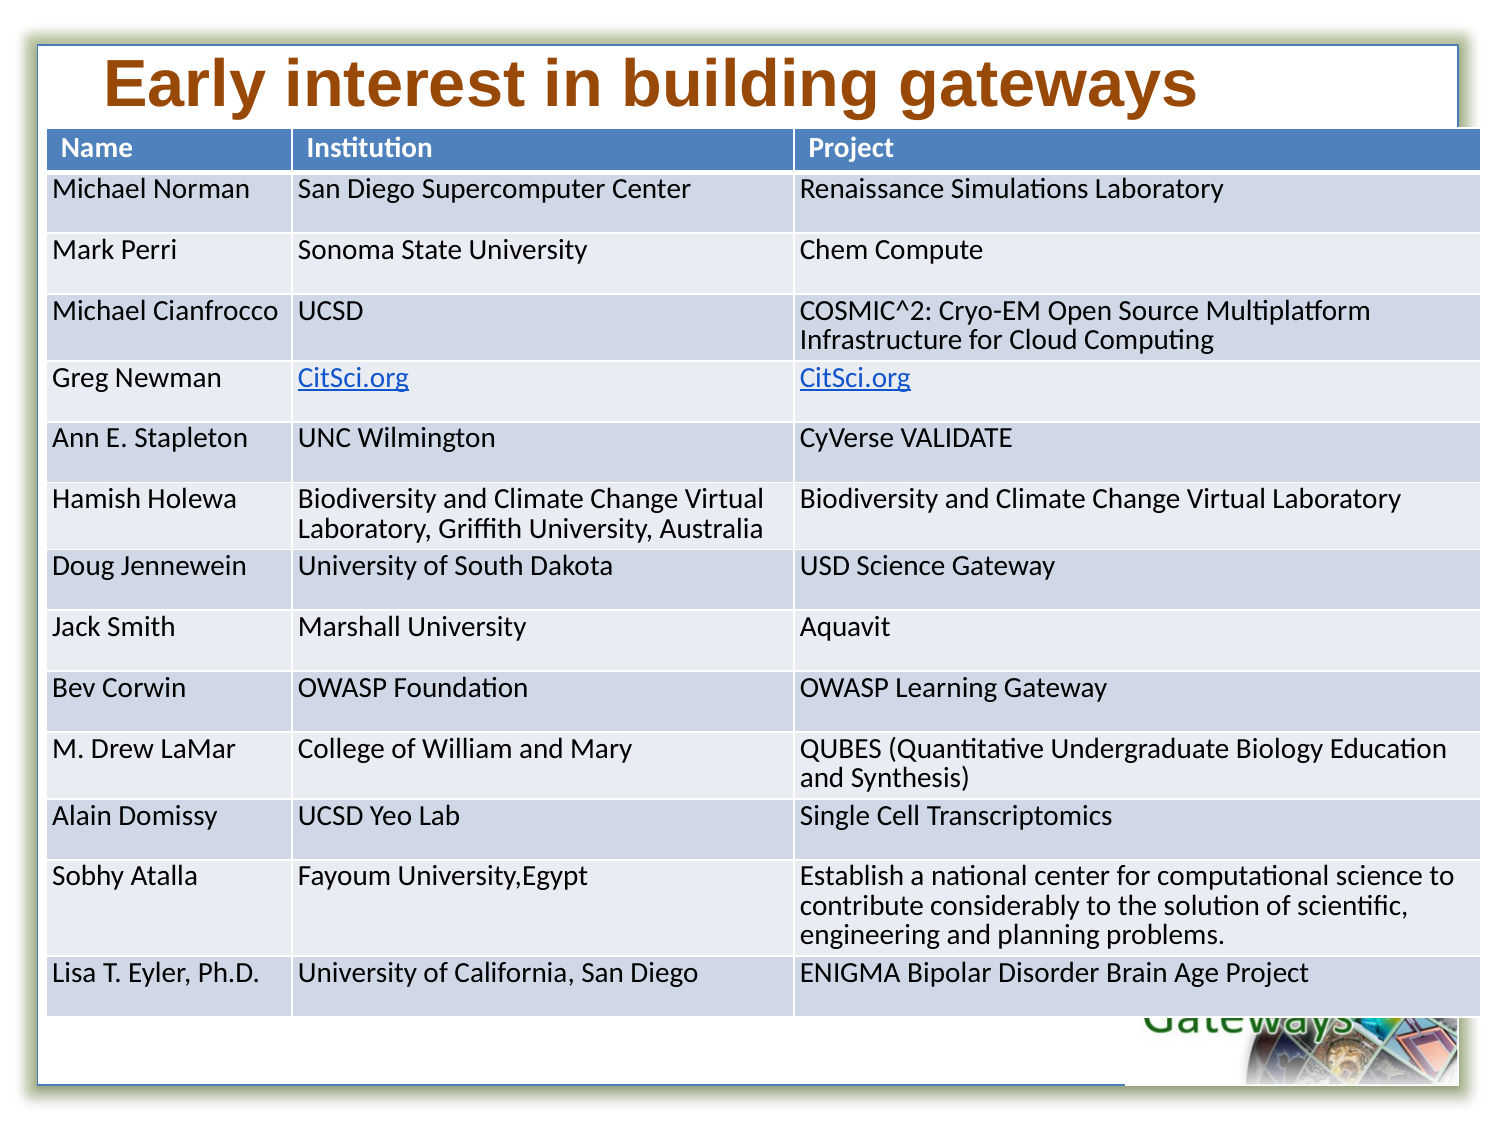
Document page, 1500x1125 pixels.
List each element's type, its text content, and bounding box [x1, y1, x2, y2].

table_cell College of William and Mary [293, 733, 793, 798]
table_cell CyVerse VALIDATE [795, 423, 1480, 482]
title Early interest in building gateways [88, 0, 1439, 127]
table_cell Marshall University [293, 611, 793, 670]
table_cell Establish a national center for computational science to contribute considerably to the solution of scientific, engineering and planning problems. [795, 861, 1480, 955]
table_cell CitSci.org [293, 362, 793, 421]
table_cell Hamish Holewa [47, 483, 291, 549]
table_cell Doug Jennewein [47, 550, 291, 609]
table_cell San Diego Supercomputer Center [293, 175, 793, 232]
table_cell Greg Newman [47, 362, 291, 421]
table_cell University of California, San Diego [293, 957, 793, 1016]
table_cell USD Science Gateway [795, 550, 1480, 609]
table_header Name [47, 129, 291, 170]
table_cell Single Cell Transcriptomics [795, 800, 1480, 859]
table_cell UCSD [293, 295, 793, 360]
table_cell Michael Cianfrocco [47, 295, 291, 360]
table_cell Aquavit [795, 611, 1480, 670]
table_cell UCSD Yeo Lab [293, 800, 793, 859]
table_cell Biodiversity and Climate Change Virtual Laboratory, Griffith University, Australia [293, 483, 793, 549]
table_cell Jack Smith [47, 611, 291, 670]
table_cell Renaissance Simulations Laboratory [795, 175, 1480, 232]
table_cell University of South Dakota [293, 550, 793, 609]
table_cell Mark Perri [47, 234, 291, 293]
table_cell Sonoma State University [293, 234, 793, 293]
table_header Project [795, 129, 1480, 170]
table_cell UNC Wilmington [293, 423, 793, 482]
table_cell COSMIC^2: Cryo-EM Open Source Multiplatform Infrastructure for Cloud Computing [795, 295, 1480, 360]
table_cell Lisa T. Eyler, Ph.D. [47, 957, 291, 1016]
table_header Institution [293, 129, 793, 170]
table_cell M. Drew LaMar [47, 733, 291, 798]
table_cell Michael Norman [47, 175, 291, 232]
table_cell Biodiversity and Climate Change Virtual Laboratory [795, 483, 1480, 549]
table_cell Fayoum University,Egypt [293, 861, 793, 955]
table_cell Ann E. Stapleton [47, 423, 291, 482]
table_cell Bev Corwin [47, 672, 291, 731]
table_cell ENIGMA Bipolar Disorder Brain Age Project [795, 957, 1480, 1016]
table_cell OWASP Foundation [293, 672, 793, 731]
table_cell Alain Domissy [47, 800, 291, 859]
table_cell OWASP Learning Gateway [795, 672, 1480, 731]
table_cell QUBES (Quantitative Undergraduate Biology Education and Synthesis) [795, 733, 1480, 798]
table_cell Chem Compute [795, 234, 1480, 293]
table_cell Sobhy Atalla [47, 861, 291, 955]
table_cell CitSci.org [795, 362, 1480, 421]
picture [1125, 1018, 1459, 1086]
